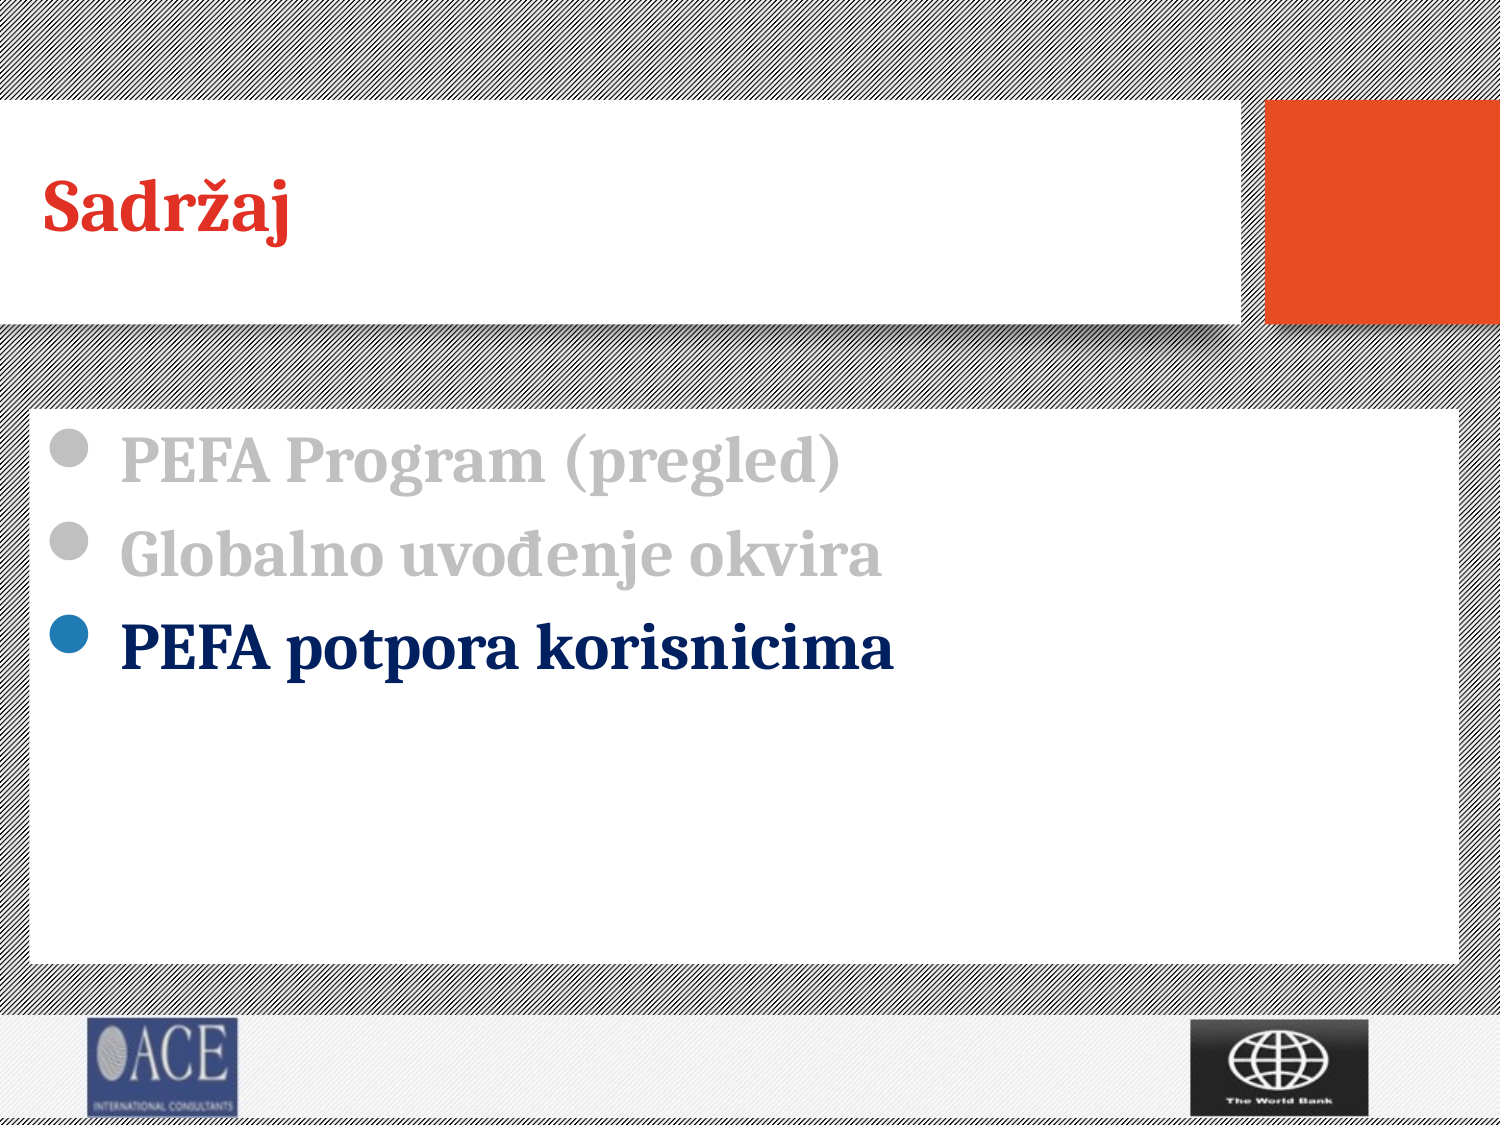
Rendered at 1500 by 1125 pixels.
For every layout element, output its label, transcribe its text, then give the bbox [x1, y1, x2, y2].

text_box PEFA Program (pregled) Globalno uvođenje okvira PEFA potpora korisnicima [29, 408, 1459, 964]
picture [0, 0, 1500, 1125]
text_box Sadržaj [29, 148, 1176, 254]
